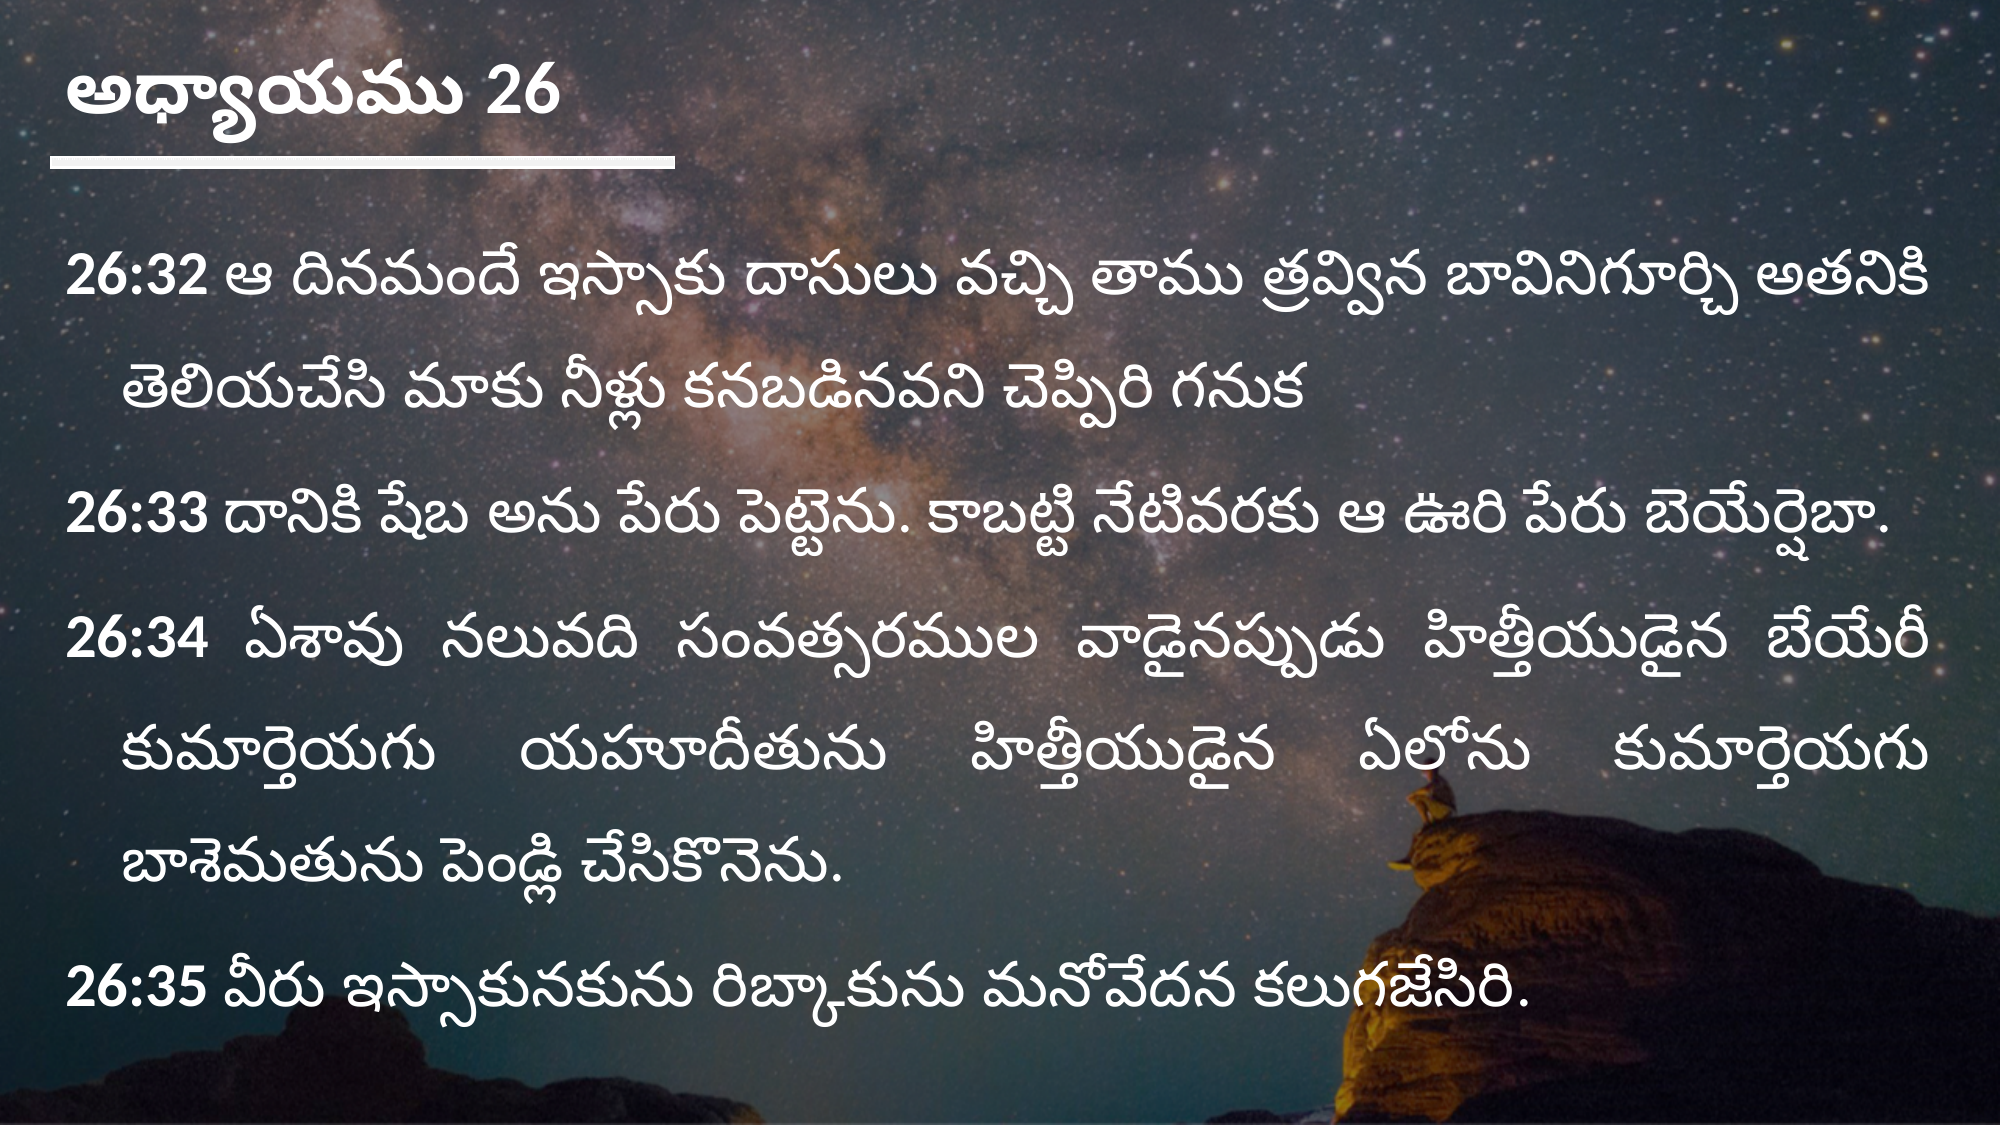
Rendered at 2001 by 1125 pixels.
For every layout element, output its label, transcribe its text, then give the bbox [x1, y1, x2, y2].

list 26:32 ఆ దినమందే ఇస్సాకు దాసులు వచ్చి తాము త్రవ్విన బావినిగూర్చి అతనికి తెలియచేసి మాకు నీళ్లు కనబడినవని చెప్పిరి గనుక 26:33 దానికి షేబ అను పేరు పెట్టెను. కాబట్టి నేటివరకు ఆ ఊరి పేరు బెయేర్షెబా. 26:34 ఏశావు నలువది సంవత్సరముల వాడైనప్పుడు హిత్తీయుడైన బేయేరీ కుమార్తెయగు యహూదీతును హిత్తీయుడైన ఏలోను కుమార్తెయగు బాశెమతును పెండ్లి చేసికొనెను. 26:35 వీరు ఇస్సాకునకును రిబ్కాకును మనోవేదన కలుగజేసిరి. [50, 187, 1946, 1063]
title అధ్యాయము 26 [50, 0, 1925, 167]
picture [0, 0, 2000, 1125]
